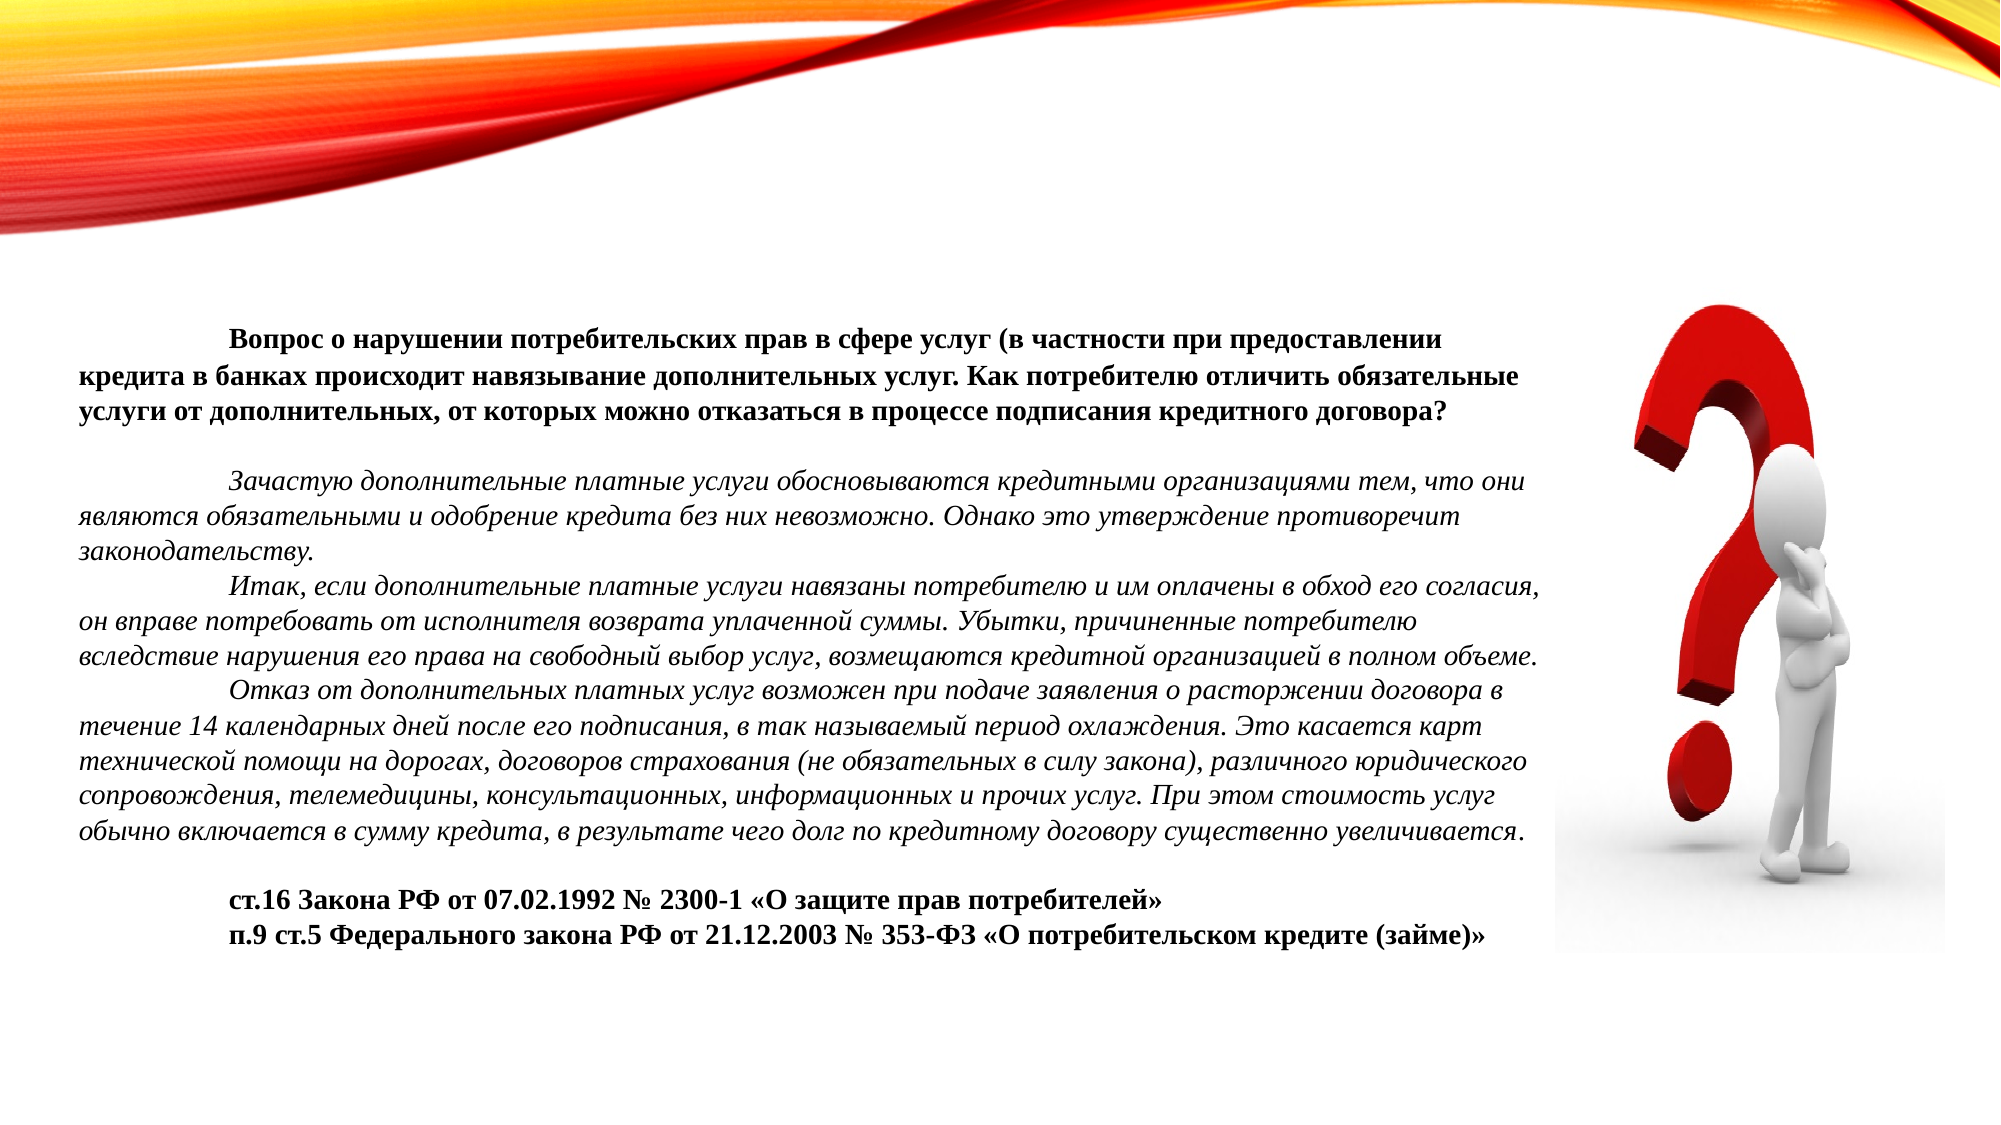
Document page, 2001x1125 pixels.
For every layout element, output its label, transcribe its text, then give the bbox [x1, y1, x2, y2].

title Вопрос о нарушении потребительских прав в сфере услуг (в частности при предоставлении кредита в банках происходит навязывание дополнительных услуг. Как потребителю отличить обязательные услуги от дополнительных, от которых можно отказаться в процессе подписания кредитного договора? Зачастую дополнительные платные услуги обосновываются кредитными организациями тем, что они являются обязательными и одобрение кредита без них невозможно. Однако это утверждение противоречит законодательству. Итак, если дополнительные платные услуги навязаны потребителю и им оплачены в обход его согласия, он вправе потребовать от исполнителя возврата уплаченной суммы. Убытки, причиненные потребителю вследствие нарушения его права на свободный выбор услуг, возмещаются кредитной организацией в полном объеме. Отказ от дополнительных платных услуг возможен при подаче заявления о расторжении договора в течение 14 календарных дней после его подписания, в так называемый период охлаждения. Это касается карт технической помощи на дорогах, договоров страхования (не обязательных в силу закона), различного юридического сопровождения, телемедицины, консультационных, информационных и прочих услуг. При этом стоимость услуг обычно включается в сумму кредита, в результате чего долг по кредитному договору существенно увеличивается. ст.16 Закона РФ от 07.02.1992 № 2300-1 «О защите прав потребителей» п.9 ст.5 Федерального закона РФ от 21.12.2003 № 353-ФЗ «О потребительском кредите (займе)» [78, 231, 1556, 1066]
picture [0, 0, 2000, 237]
picture [1554, 266, 1946, 953]
